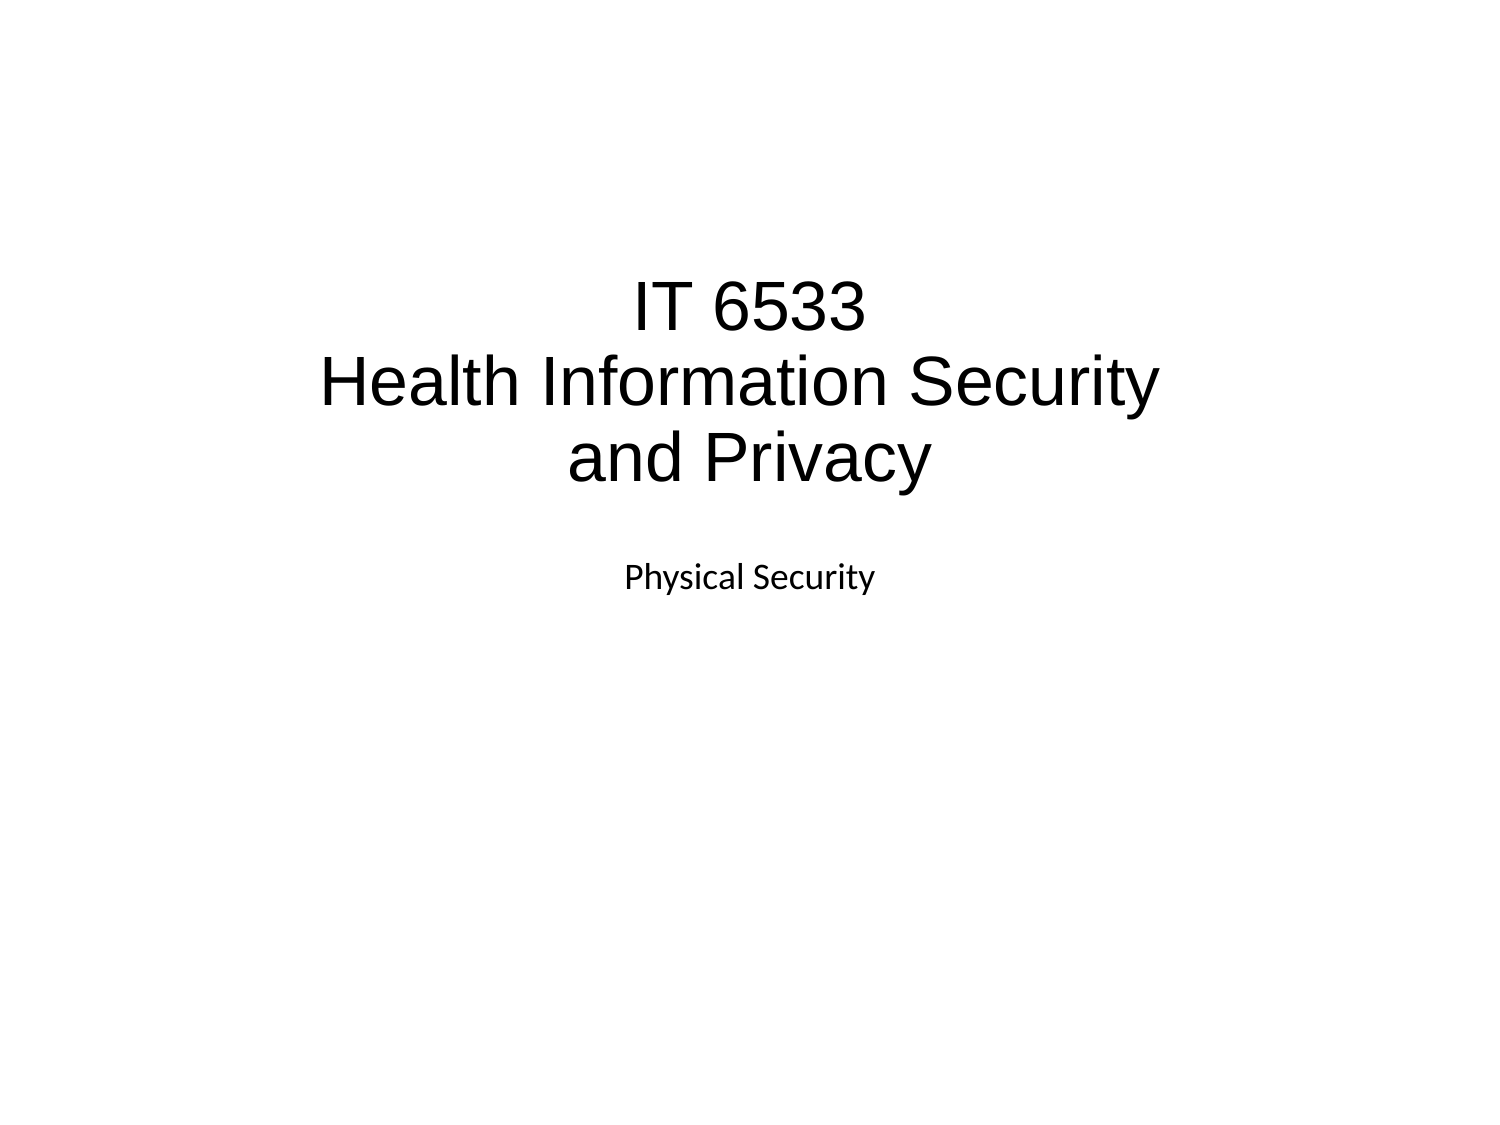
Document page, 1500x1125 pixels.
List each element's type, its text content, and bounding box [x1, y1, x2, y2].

subtitle Physical Security [225, 549, 1275, 950]
title IT 6533 Health Information Security and Privacy [112, 262, 1388, 504]
